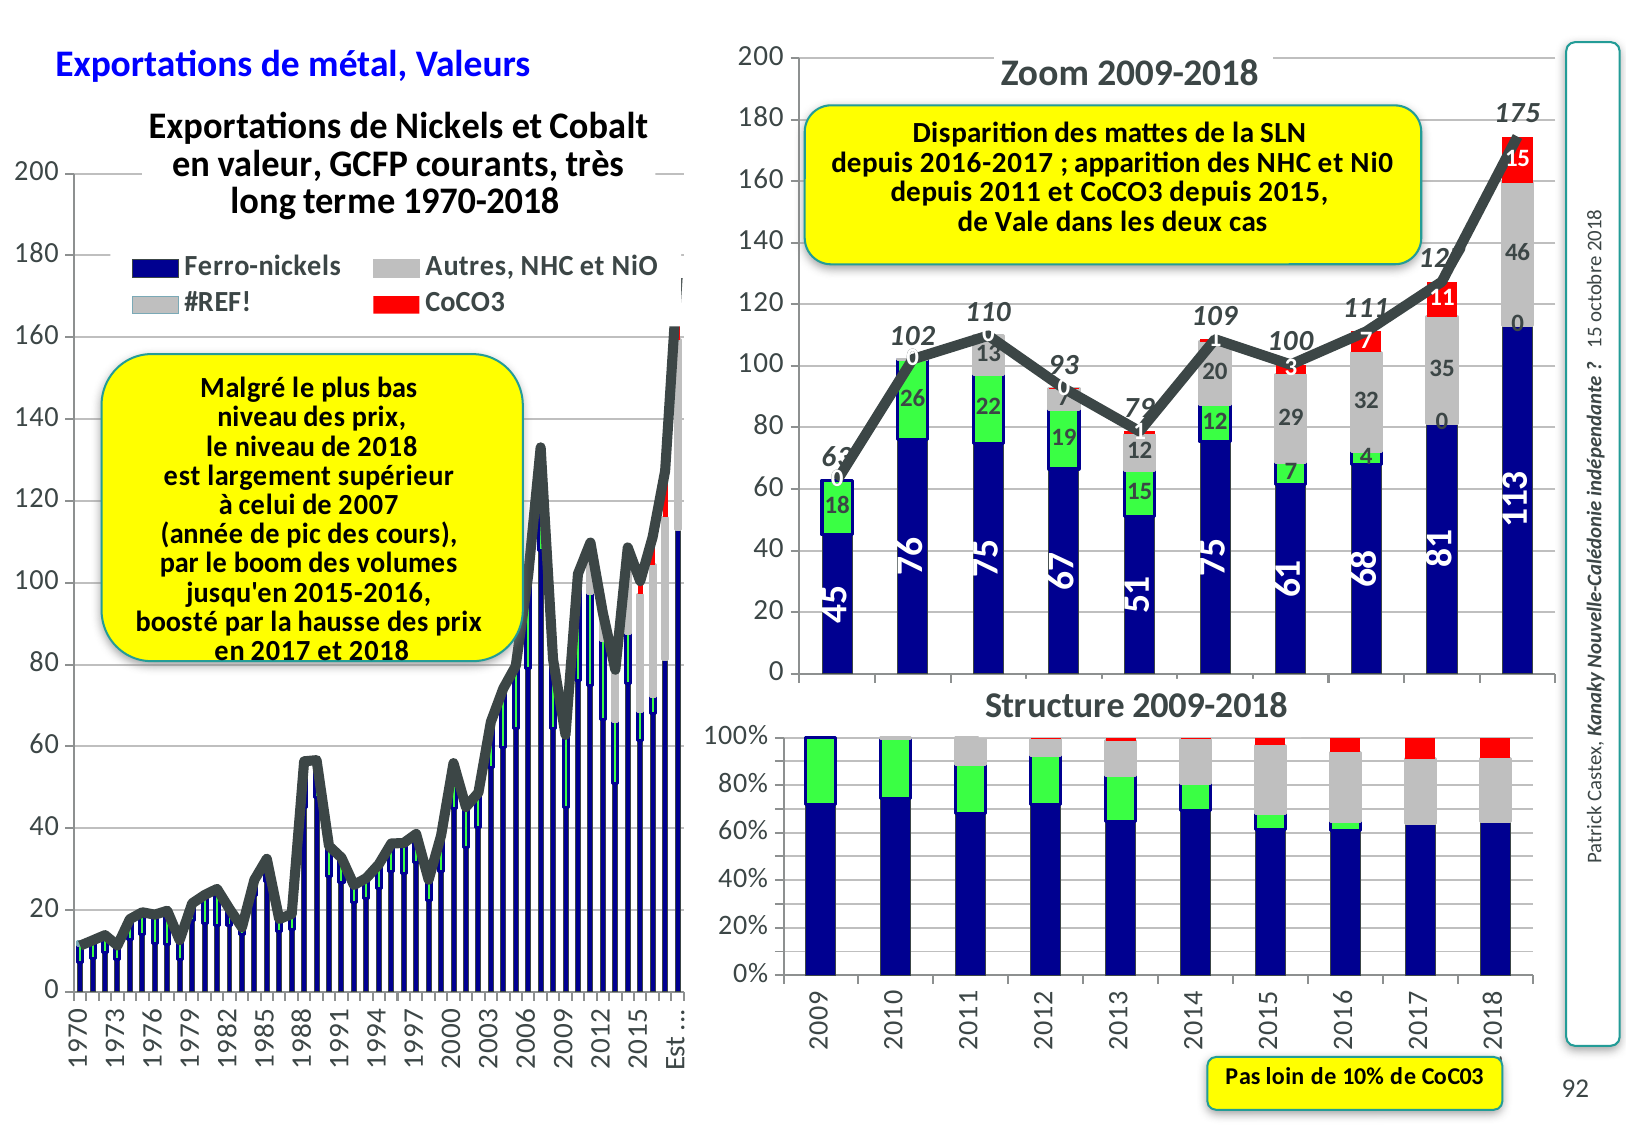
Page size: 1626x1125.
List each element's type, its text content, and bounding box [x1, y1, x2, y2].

chart [702, 41, 1557, 1125]
text_box Exportations de métal, Valeurs [40, 31, 661, 95]
chart [13, 98, 698, 1109]
